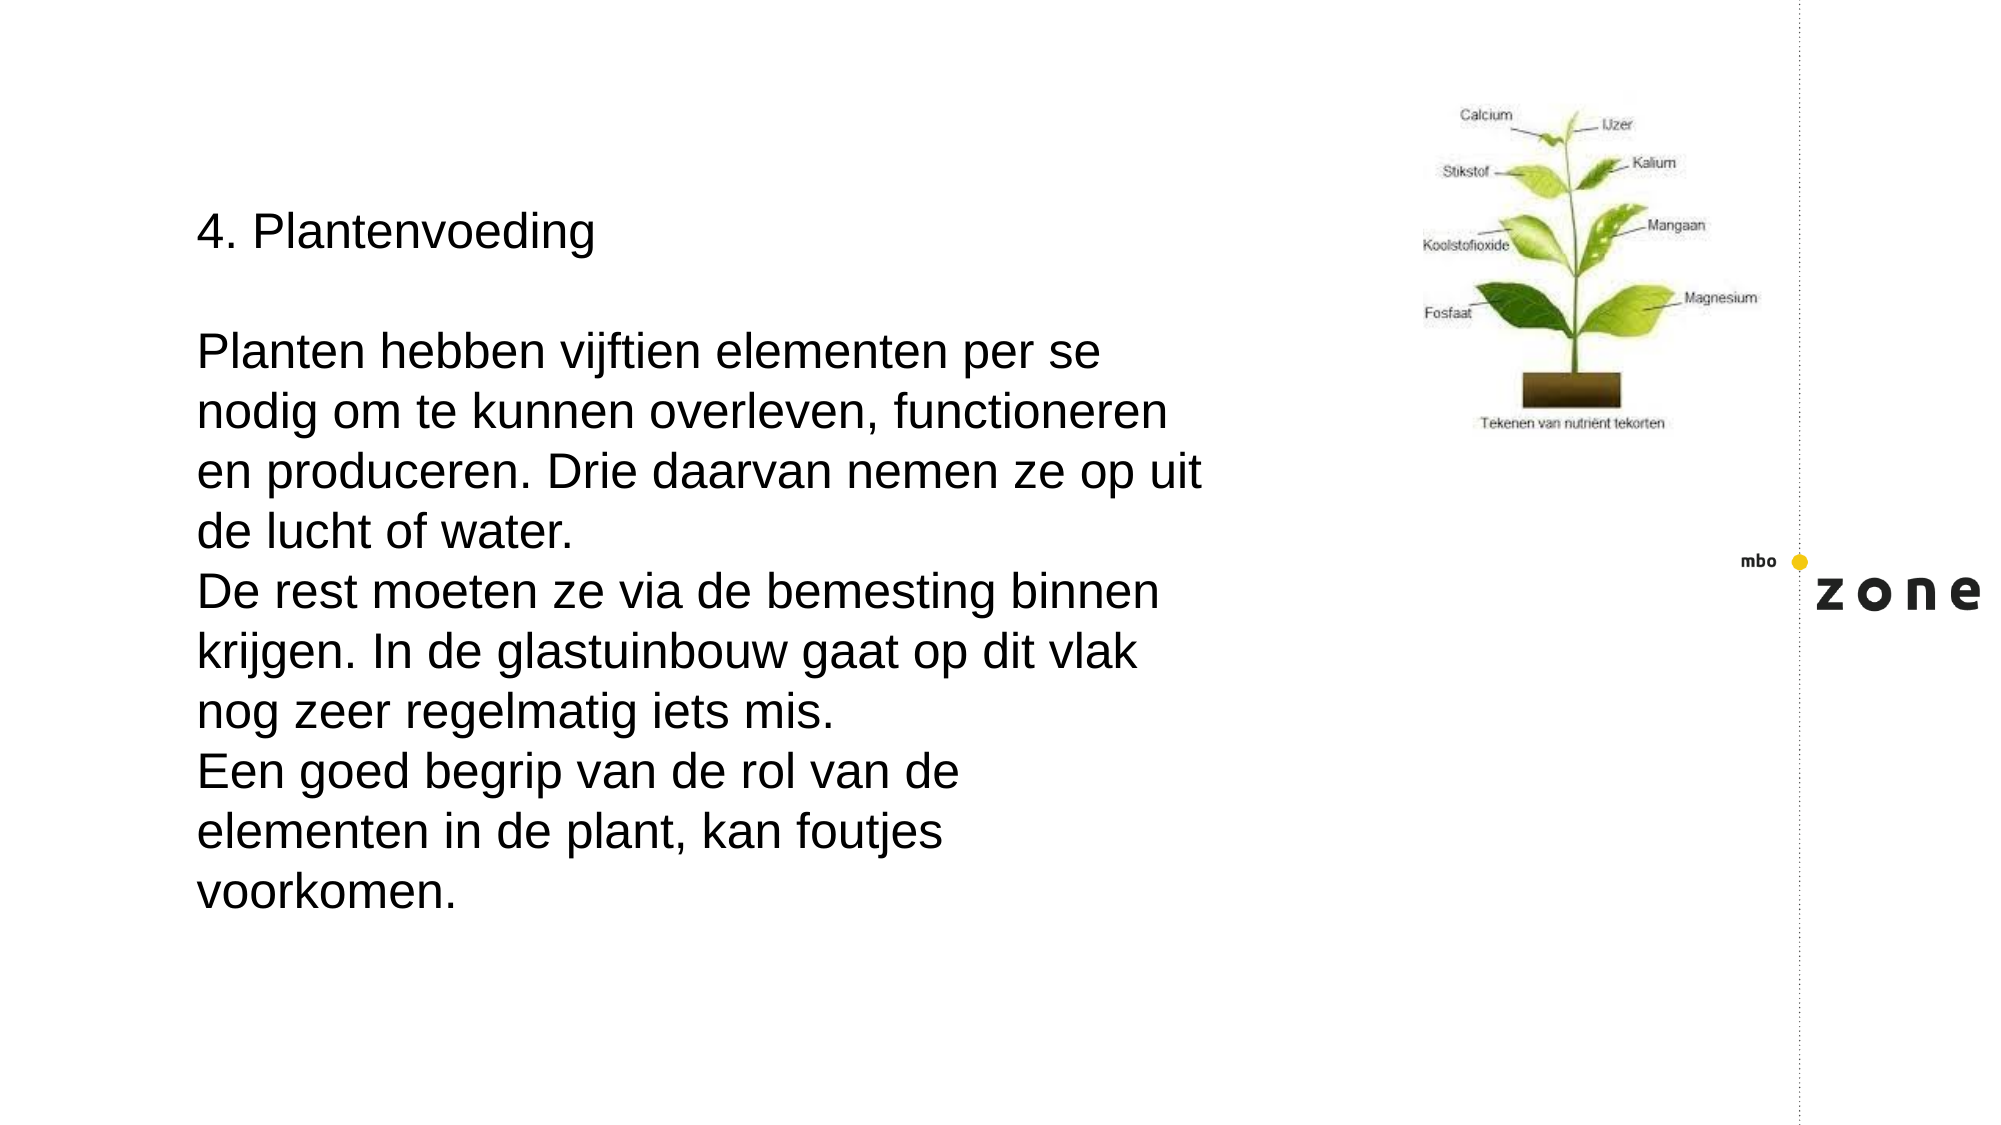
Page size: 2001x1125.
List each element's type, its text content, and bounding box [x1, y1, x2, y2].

picture [1423, 0, 2001, 1125]
text_box 4. Plantenvoeding Planten hebben vijftien elementen per se nodig om te kunnen overleven, functioneren en produceren. Drie daarvan nemen ze op uit de lucht of water. De rest moeten ze via de bemesting binnen krijgen. In de glastuinbouw gaat op dit vlak nog zeer regelmatig iets mis. Een goed begrip van de rol van de elementen in de plant, kan foutjes voorkomen. [181, 191, 1219, 927]
